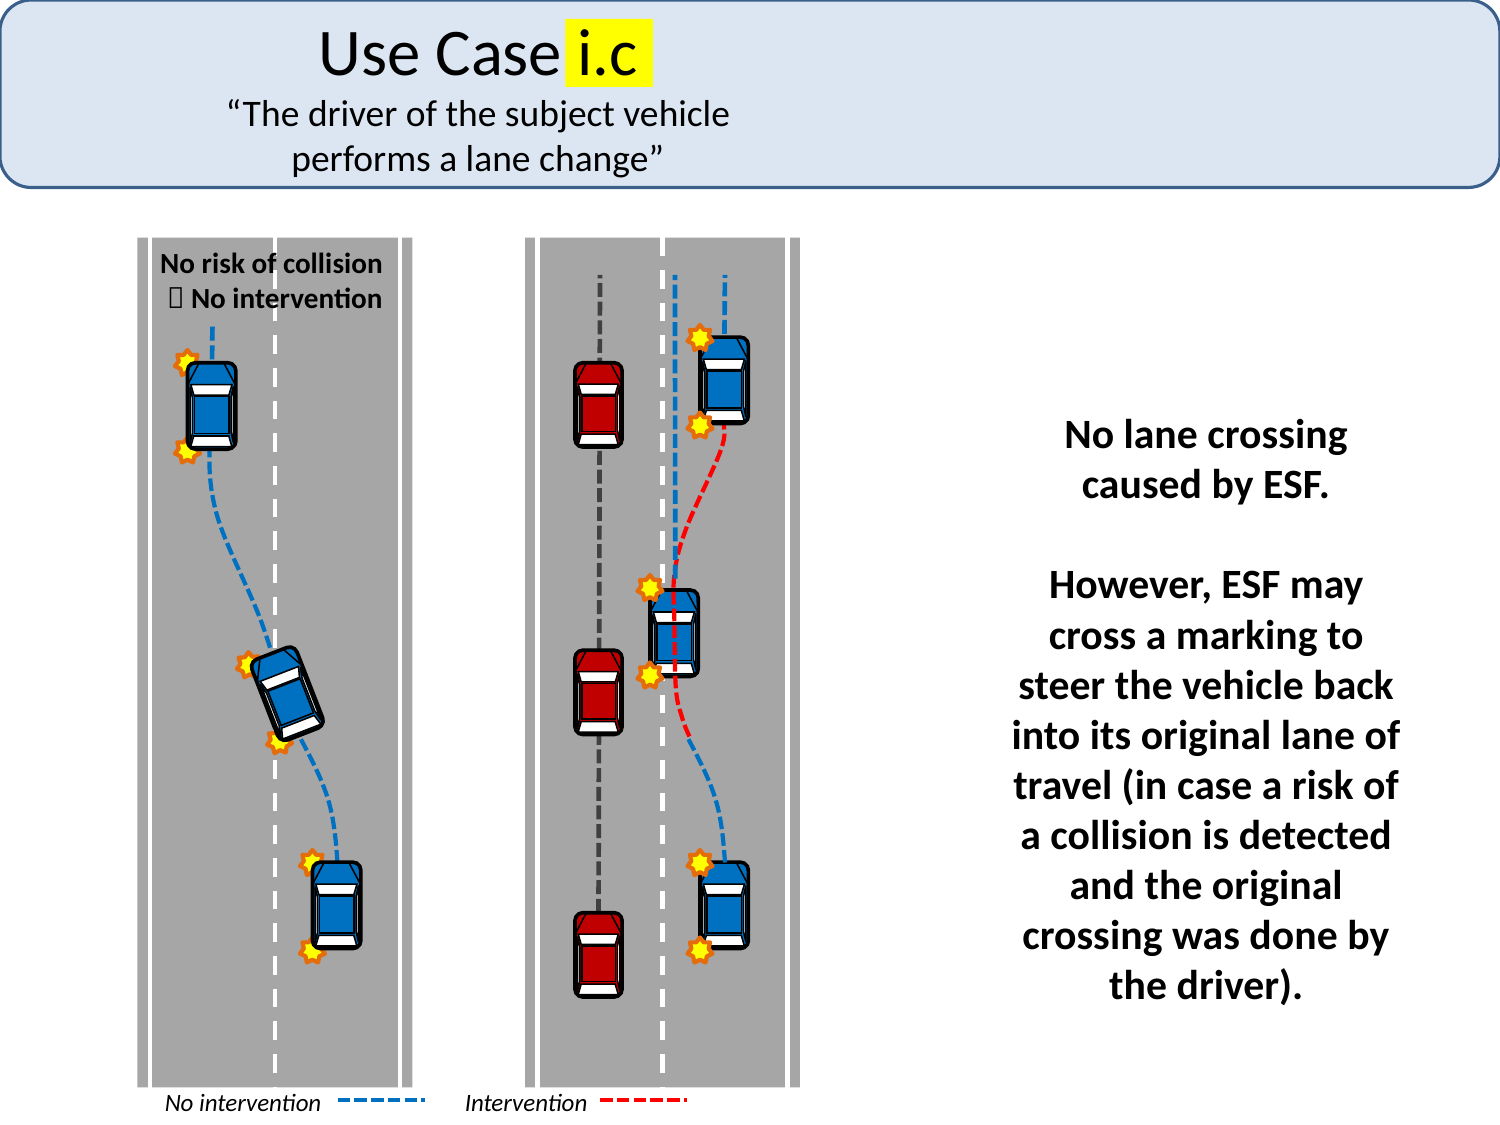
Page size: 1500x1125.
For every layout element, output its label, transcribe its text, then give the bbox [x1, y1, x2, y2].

text_box No risk of collision  No intervention [401, 237, 425, 323]
text_box [673, 684, 695, 738]
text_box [699, 861, 749, 949]
text_box [154, 323, 270, 1079]
text_box No risk of collision  No intervention [276, 237, 399, 323]
text_box [645, 683, 658, 690]
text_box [555, 930, 642, 979]
text_box [172, 347, 200, 377]
text_box No risk of collision  No intervention [151, 237, 274, 323]
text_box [555, 668, 642, 717]
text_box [649, 589, 699, 677]
text_box [523, 235, 802, 1090]
text_box [635, 572, 658, 602]
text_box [243, 669, 331, 718]
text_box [293, 880, 381, 930]
text_box [299, 738, 340, 860]
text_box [167, 381, 256, 431]
text_box [0, 0, 1500, 190]
text_box [297, 847, 325, 877]
text_box [404, 323, 415, 1079]
text_box [686, 738, 727, 860]
text_box [279, 323, 395, 1079]
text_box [555, 380, 642, 429]
text_box Use Case i.c “The driver of the subject vehicle performs a lane change” [209, 0, 747, 188]
text_box [265, 731, 270, 749]
text_box No intervention Intervention [150, 1079, 725, 1125]
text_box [687, 324, 749, 438]
text_box No risk of collision  No intervention [124, 237, 149, 323]
text_box [671, 447, 723, 614]
text_box [279, 741, 295, 755]
text_box [685, 940, 711, 965]
text_box [297, 938, 328, 965]
text_box [172, 439, 203, 465]
text_box [234, 650, 261, 673]
text_box No lane crossing caused by ESF. However, ESF may cross a marking to steer the vehicle back into its original lane of travel (in case a risk of a collision is detected and the original crossing was done by the driver). [987, 399, 1425, 1015]
text_box [135, 323, 146, 1090]
text_box [685, 847, 713, 877]
text_box [207, 452, 270, 651]
